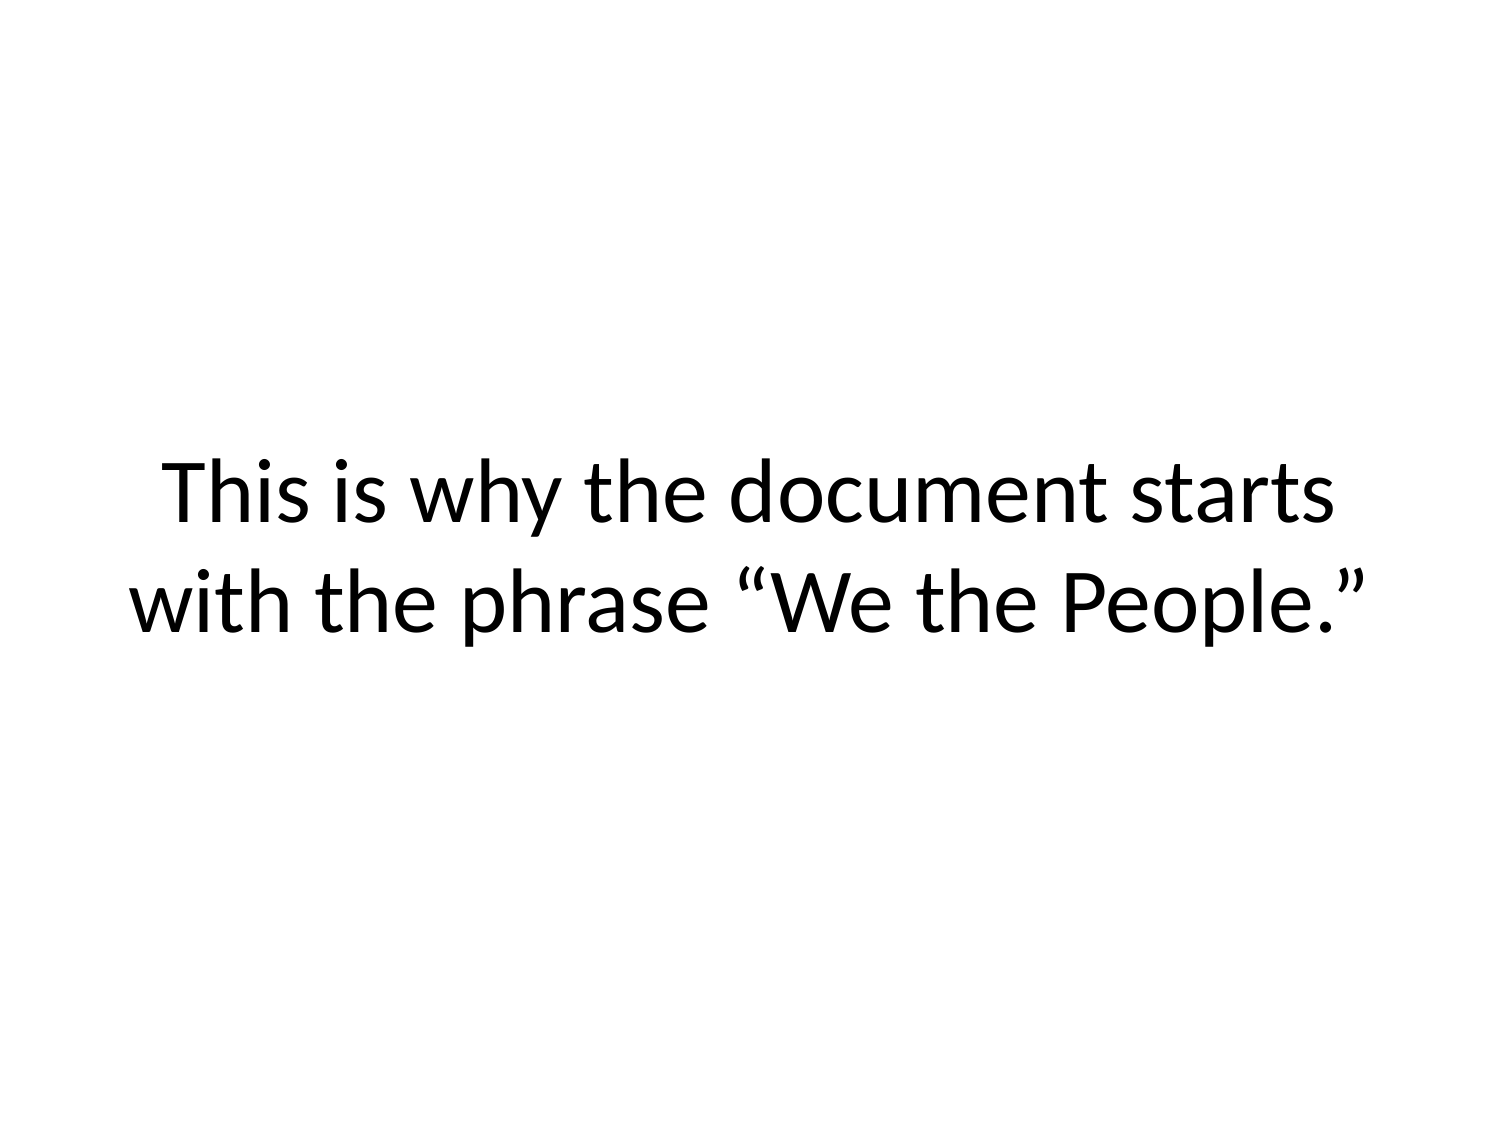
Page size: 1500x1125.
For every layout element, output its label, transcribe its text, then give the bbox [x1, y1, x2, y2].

title This is why the document starts with the phrase “We the People.” [75, 45, 1425, 1038]
